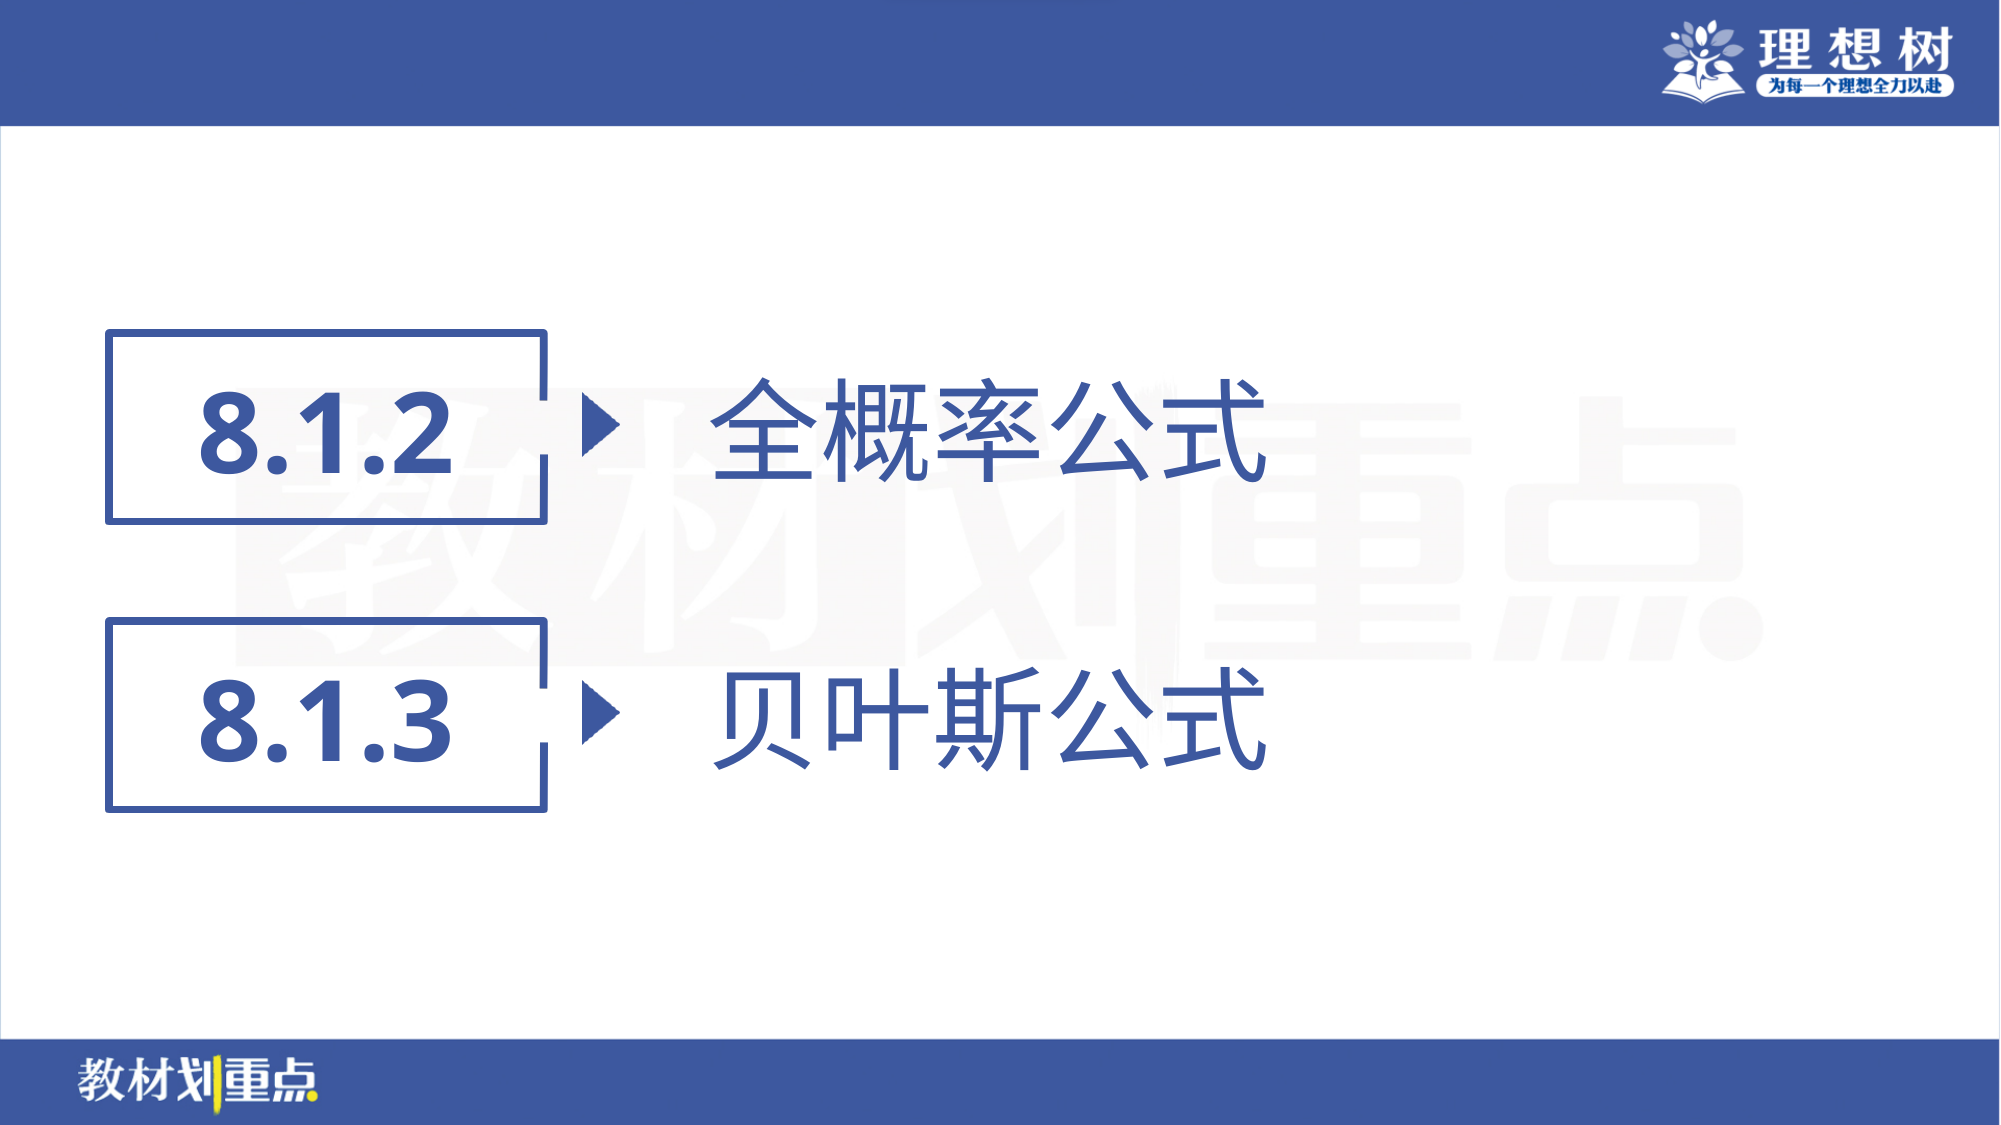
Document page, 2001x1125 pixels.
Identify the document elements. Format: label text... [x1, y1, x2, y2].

text_box 全概率公式 [708, 336, 1967, 519]
picture [0, 0, 2000, 1125]
text_box 贝叶斯公式 [708, 623, 1967, 807]
